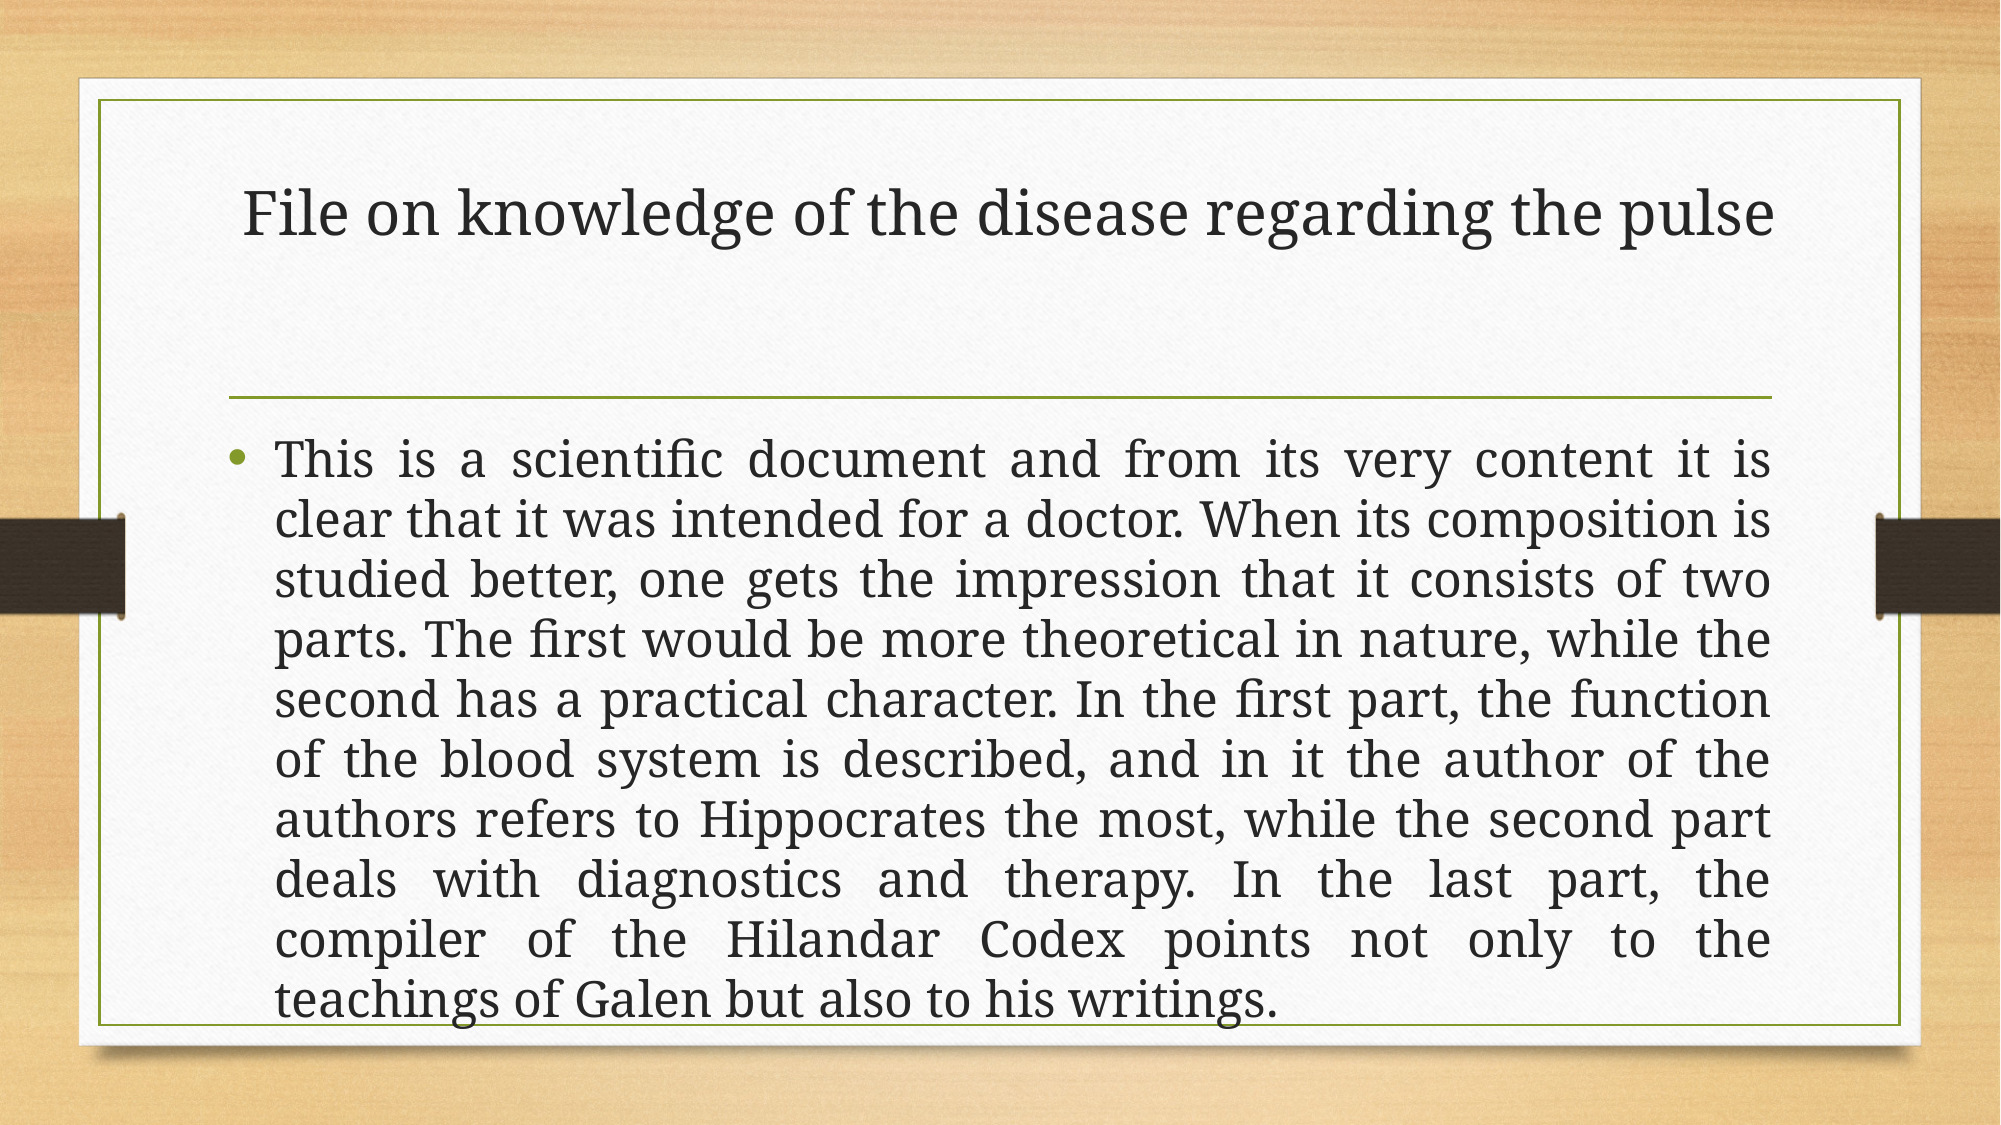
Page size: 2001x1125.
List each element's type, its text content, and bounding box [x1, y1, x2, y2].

list This is a scientific document and from its very content it is clear that it was intended for a doctor. When its composition is studied better, one gets the impression that it consists of two parts. The first would be more theoretical in nature, while the second has a practical character. In the first part, the function of the blood system is described, and in it the author of the authors refers to Hippocrates the most, while the second part deals with diagnostics and therapy. In the last part, the compiler of the Hilandar Codex points not only to the teachings of Galen but also to his writings. [212, 419, 1788, 964]
picture [0, 0, 2001, 1125]
title File on knowledge of the disease regarding the pulse [222, 141, 1798, 355]
